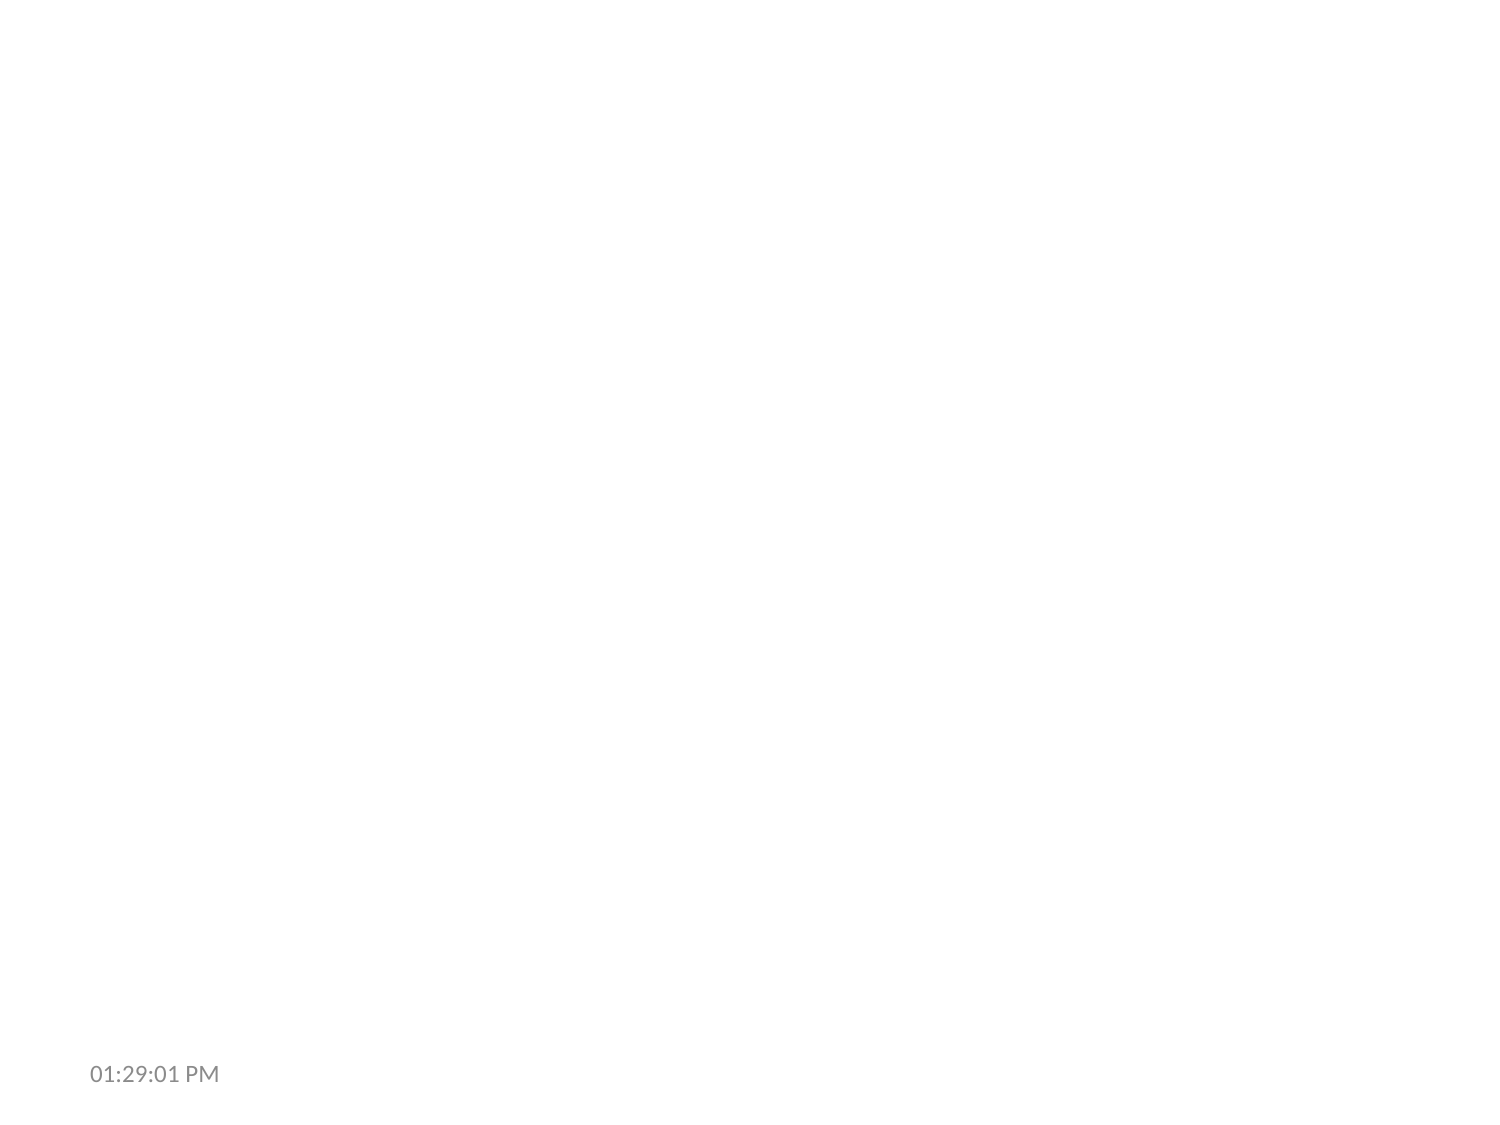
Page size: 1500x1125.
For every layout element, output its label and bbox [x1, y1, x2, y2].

slide_number [75, 1042, 425, 1103]
